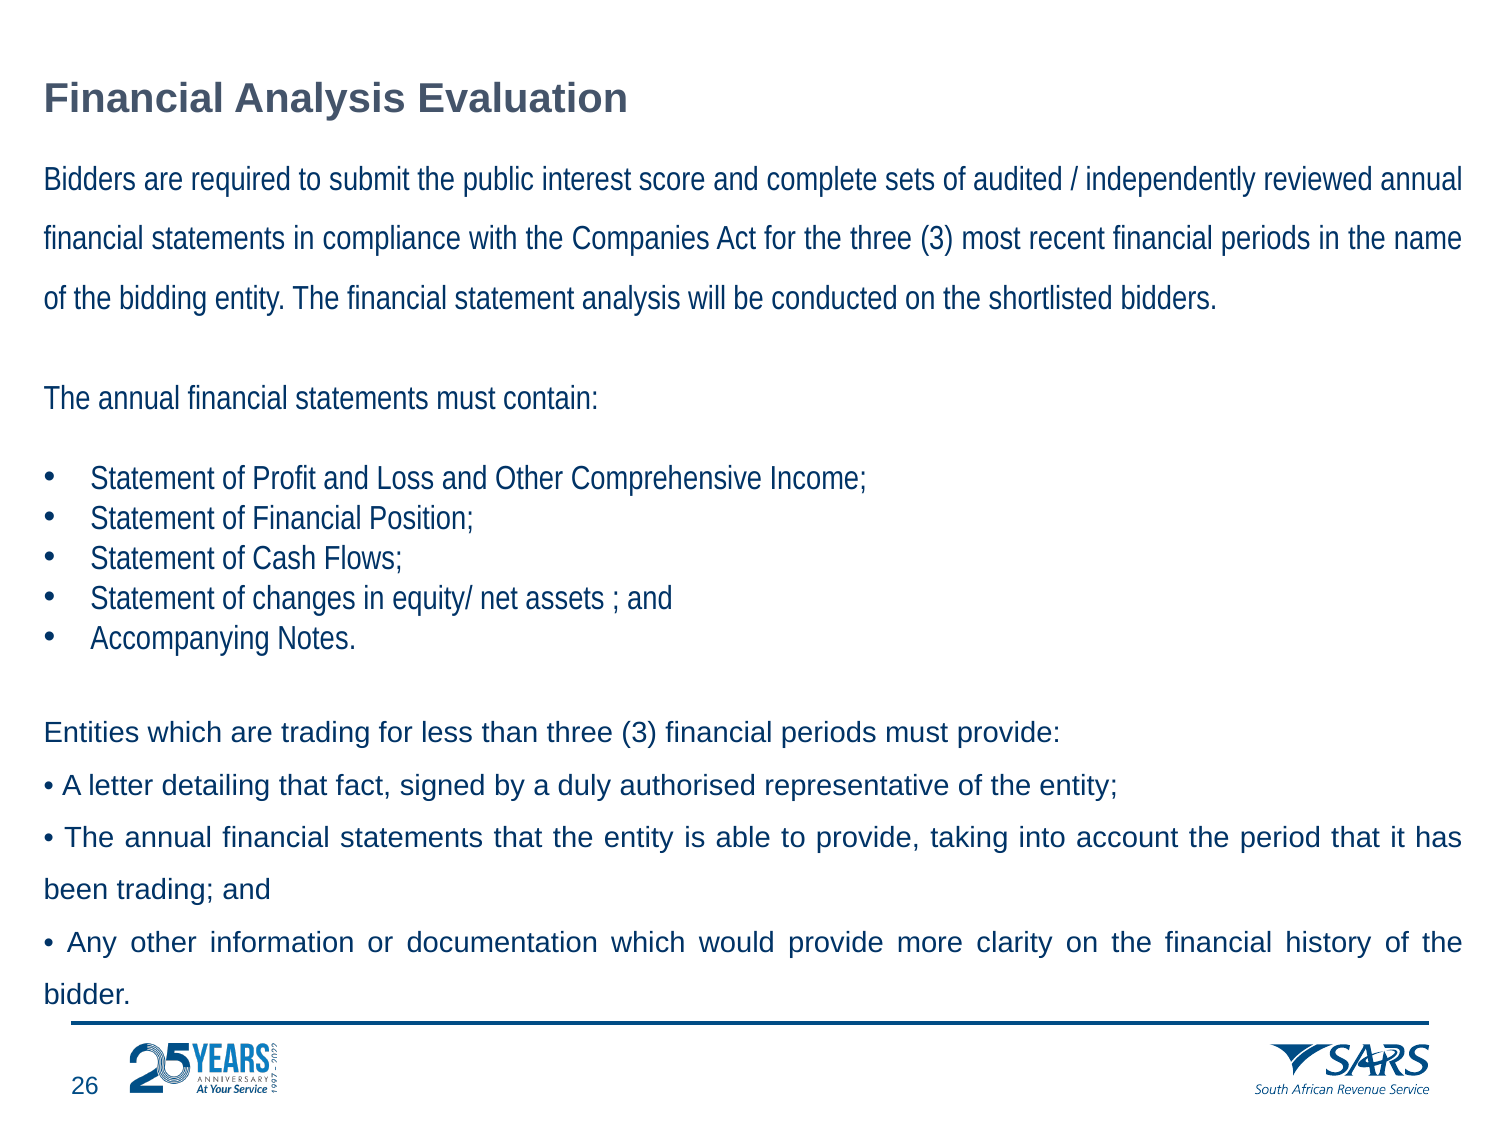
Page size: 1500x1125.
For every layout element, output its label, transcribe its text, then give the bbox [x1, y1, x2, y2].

text_box Bidders are required to submit the public interest score and complete sets of audited / independently reviewed annual financial statements in compliance with the Companies Act for the three (3) most recent financial periods in the name of the bidding entity. The financial statement analysis will be conducted on the shortlisted bidders. The annual financial statements must contain: Statement of Profit and Loss and Other Comprehensive Income; Statement of Financial Position; Statement of Cash Flows; Statement of changes in equity/ net assets ; and Accompanying Notes. Entities which are trading for less than three (3) financial periods must provide: • A letter detailing that fact, signed by a duly authorised representative of the entity; • The annual financial statements that the entity is able to provide, taking into account the period that it has been trading; and • Any other information or documentation which would provide more clarity on the financial history of the bidder. [28, 129, 1480, 1125]
text_box Financial Analysis Evaluation [28, 71, 768, 129]
